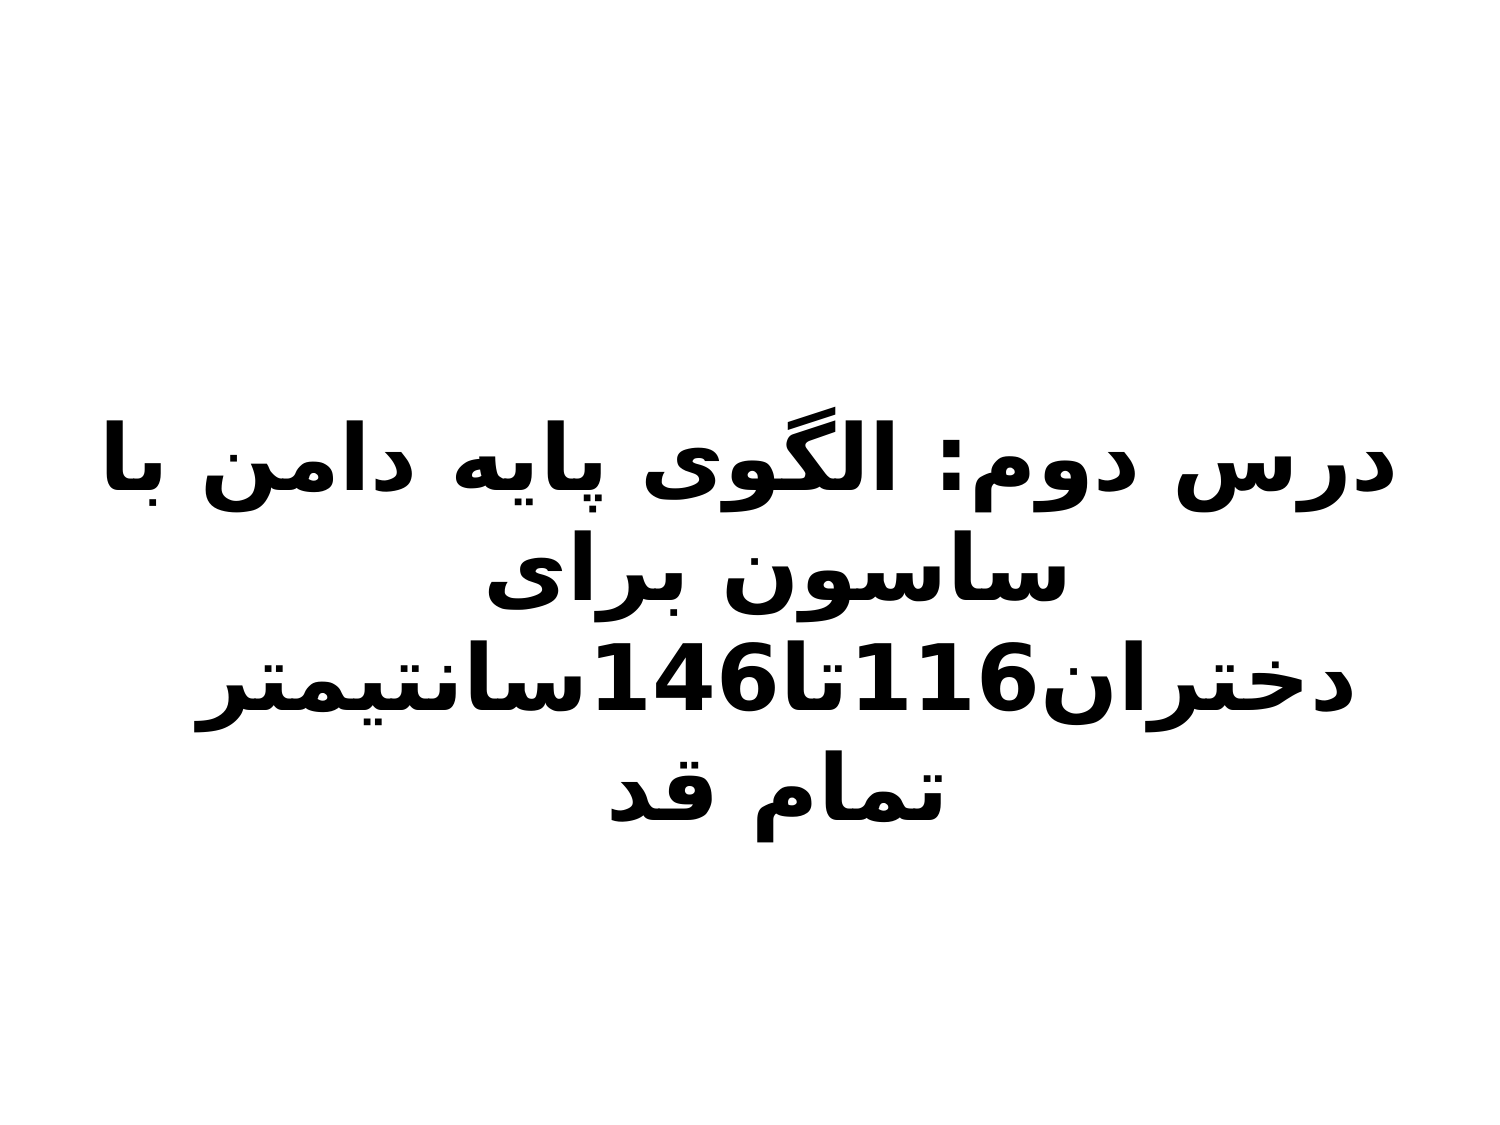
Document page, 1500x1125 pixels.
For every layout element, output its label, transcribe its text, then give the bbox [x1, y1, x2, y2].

list درس دوم: الگوی پایه دامن با ساسون برای دختران116تا146سانتیمتر تمام قد [75, 262, 1425, 1005]
